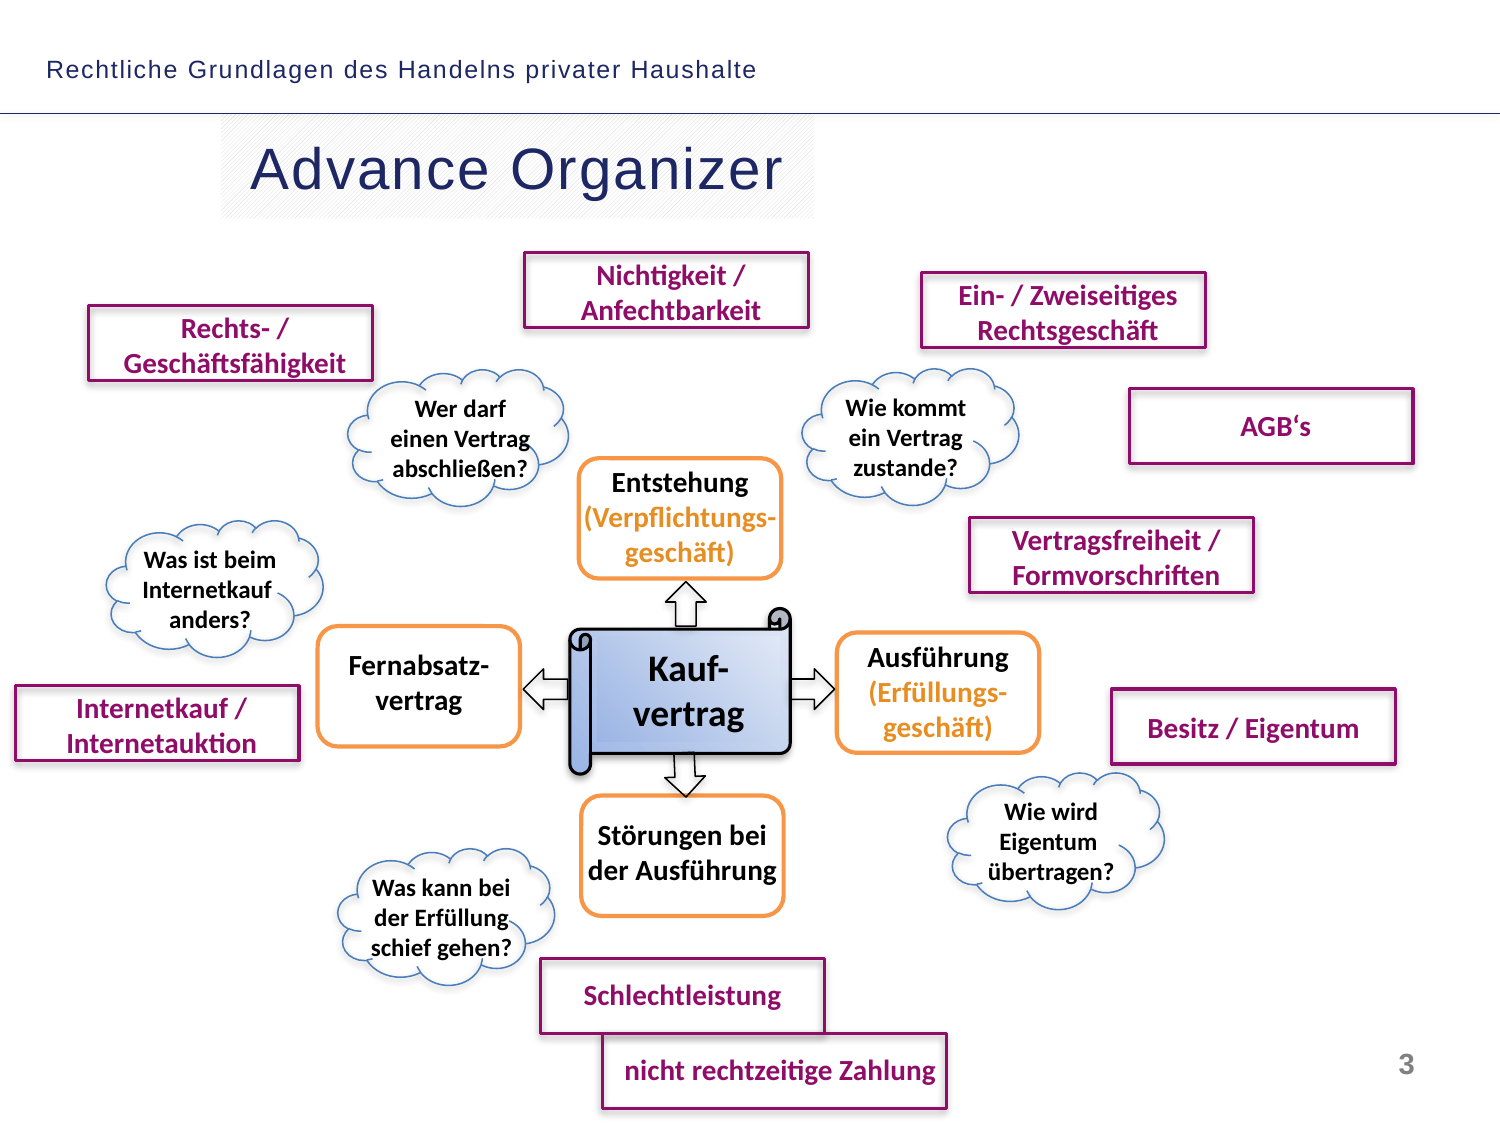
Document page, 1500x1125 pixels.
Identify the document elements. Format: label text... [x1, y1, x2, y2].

text_box Advance Organizer [221, 123, 814, 219]
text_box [337, 848, 555, 986]
text_box [796, 668, 820, 711]
text_box [536, 668, 564, 711]
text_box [826, 630, 1050, 754]
text_box 3 [1383, 1007, 1451, 1088]
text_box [106, 520, 324, 658]
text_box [570, 795, 795, 917]
text_box [668, 782, 701, 793]
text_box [969, 513, 1254, 601]
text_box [947, 772, 1165, 910]
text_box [567, 456, 792, 579]
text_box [88, 301, 373, 388]
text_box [1129, 388, 1414, 464]
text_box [540, 958, 825, 1034]
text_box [524, 248, 809, 335]
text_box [921, 268, 1206, 355]
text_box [347, 369, 569, 507]
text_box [1111, 688, 1396, 765]
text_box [801, 368, 1020, 506]
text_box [586, 1033, 974, 1109]
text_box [306, 625, 531, 747]
text_box [664, 588, 707, 606]
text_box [569, 608, 791, 775]
text_box Rechtliche Grundlagen des Handelns privater Haushalte [31, 46, 782, 92]
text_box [15, 681, 300, 768]
